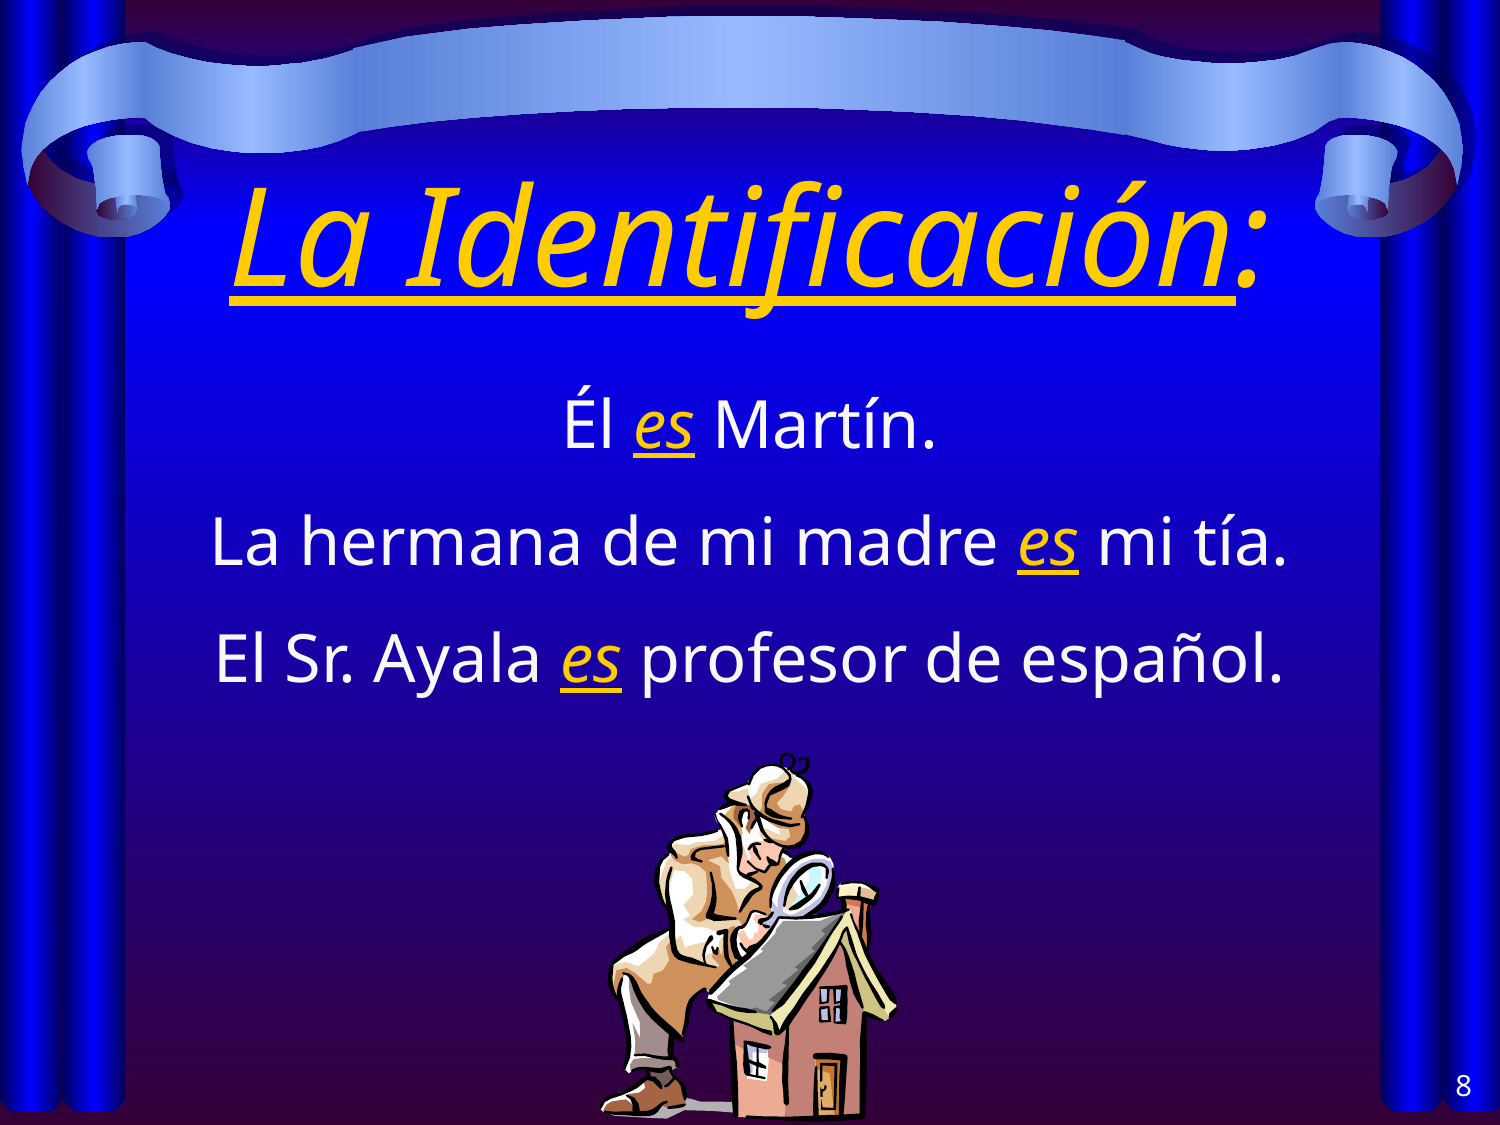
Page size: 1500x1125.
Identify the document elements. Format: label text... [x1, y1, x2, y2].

slide_number 8 [1187, 1050, 1500, 1125]
list Él es Martín. La hermana de mi madre es mi tía. El Sr. Ayala es profesor de español. [112, 350, 1388, 738]
title La Identificación: [112, 112, 1388, 300]
picture [598, 749, 901, 1125]
